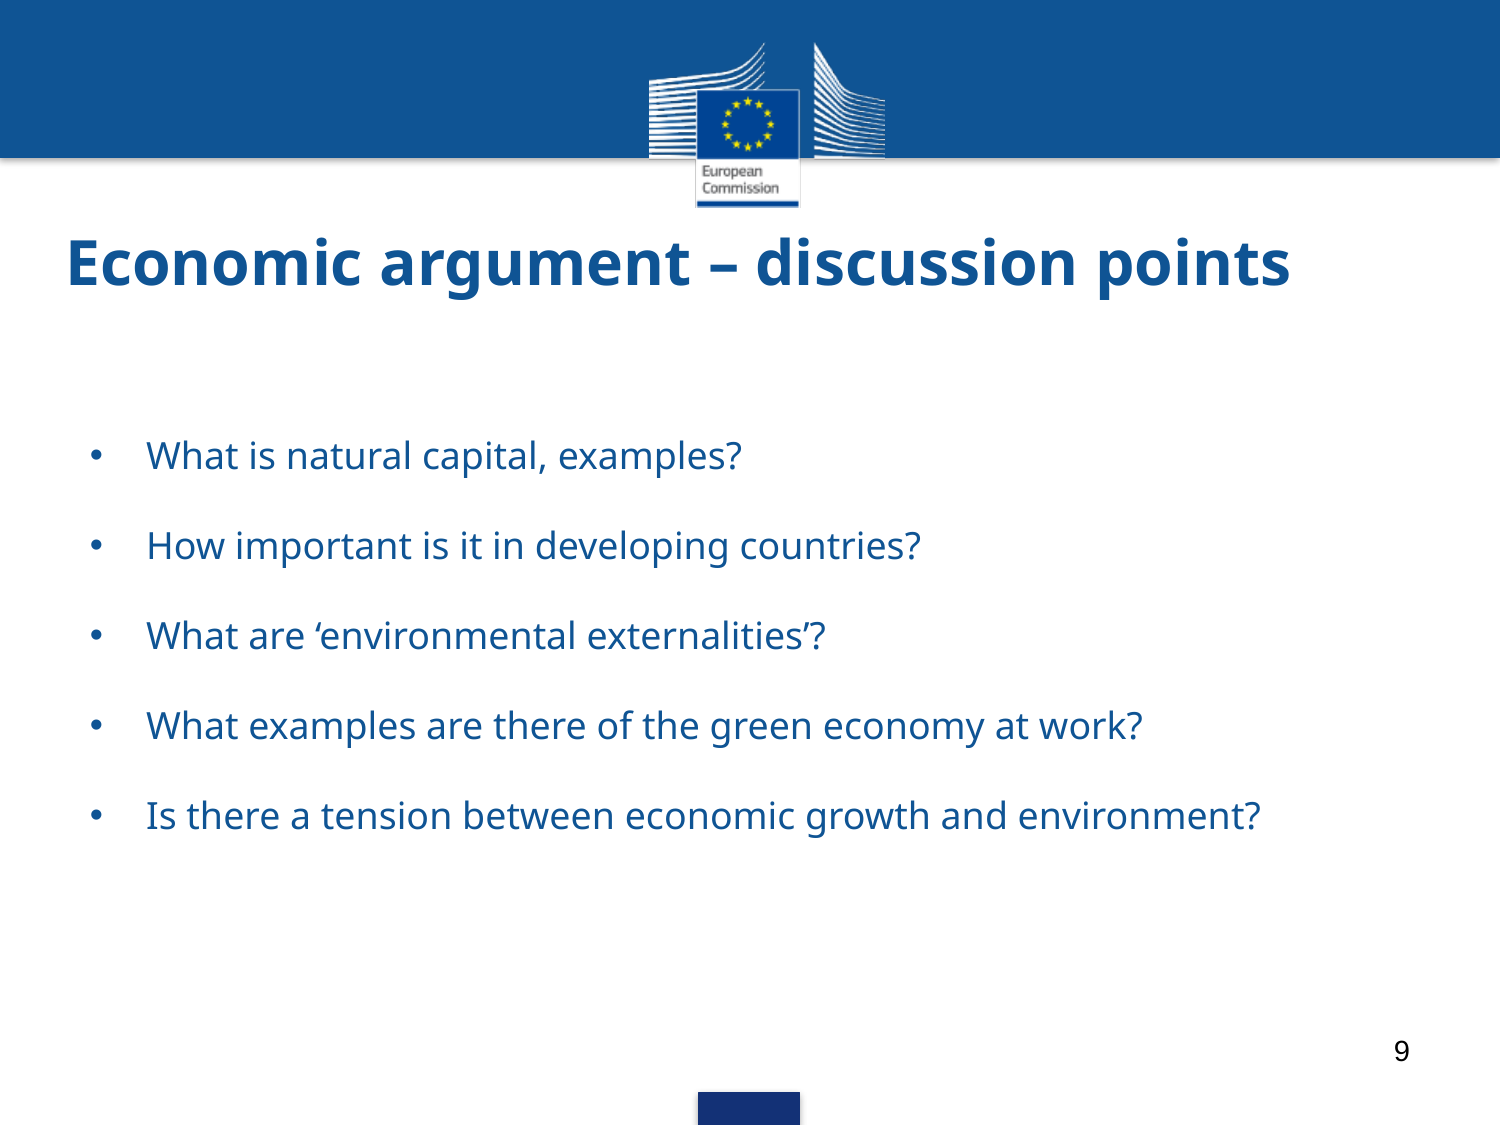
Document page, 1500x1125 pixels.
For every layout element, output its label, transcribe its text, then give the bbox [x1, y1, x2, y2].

slide_number 9 [1074, 1024, 1426, 1103]
picture [649, 42, 885, 183]
text_box What is natural capital, examples? How important is it in developing countries? What are ‘environmental externalities’? What examples are there of the green economy at work? Is there a tension between economic growth and environment? [74, 424, 1378, 890]
title Economic argument – discussion points [49, 183, 1488, 338]
